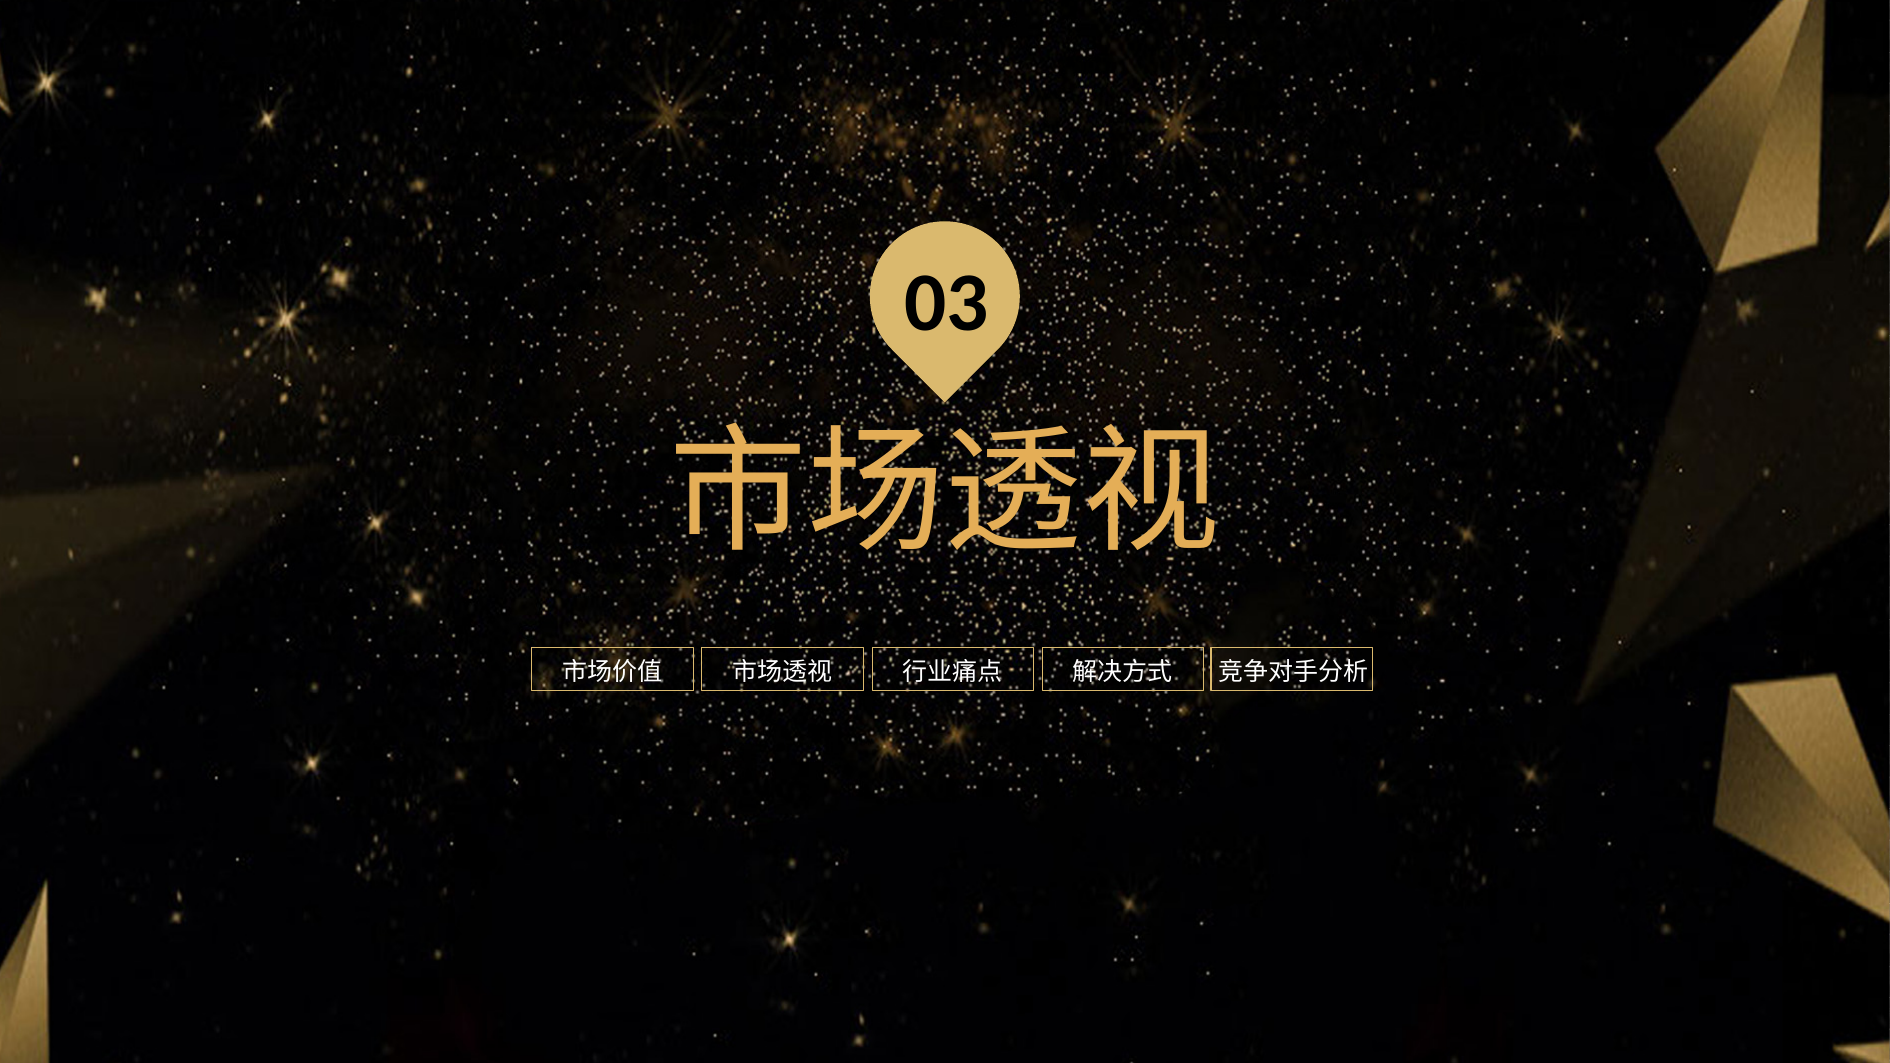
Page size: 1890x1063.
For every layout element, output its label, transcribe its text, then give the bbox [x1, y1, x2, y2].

text_box 市场透视 [669, 402, 1220, 575]
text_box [530, 647, 1384, 695]
picture [0, 0, 1890, 1063]
text_box 03 [904, 247, 989, 355]
text_box [867, 219, 1022, 402]
